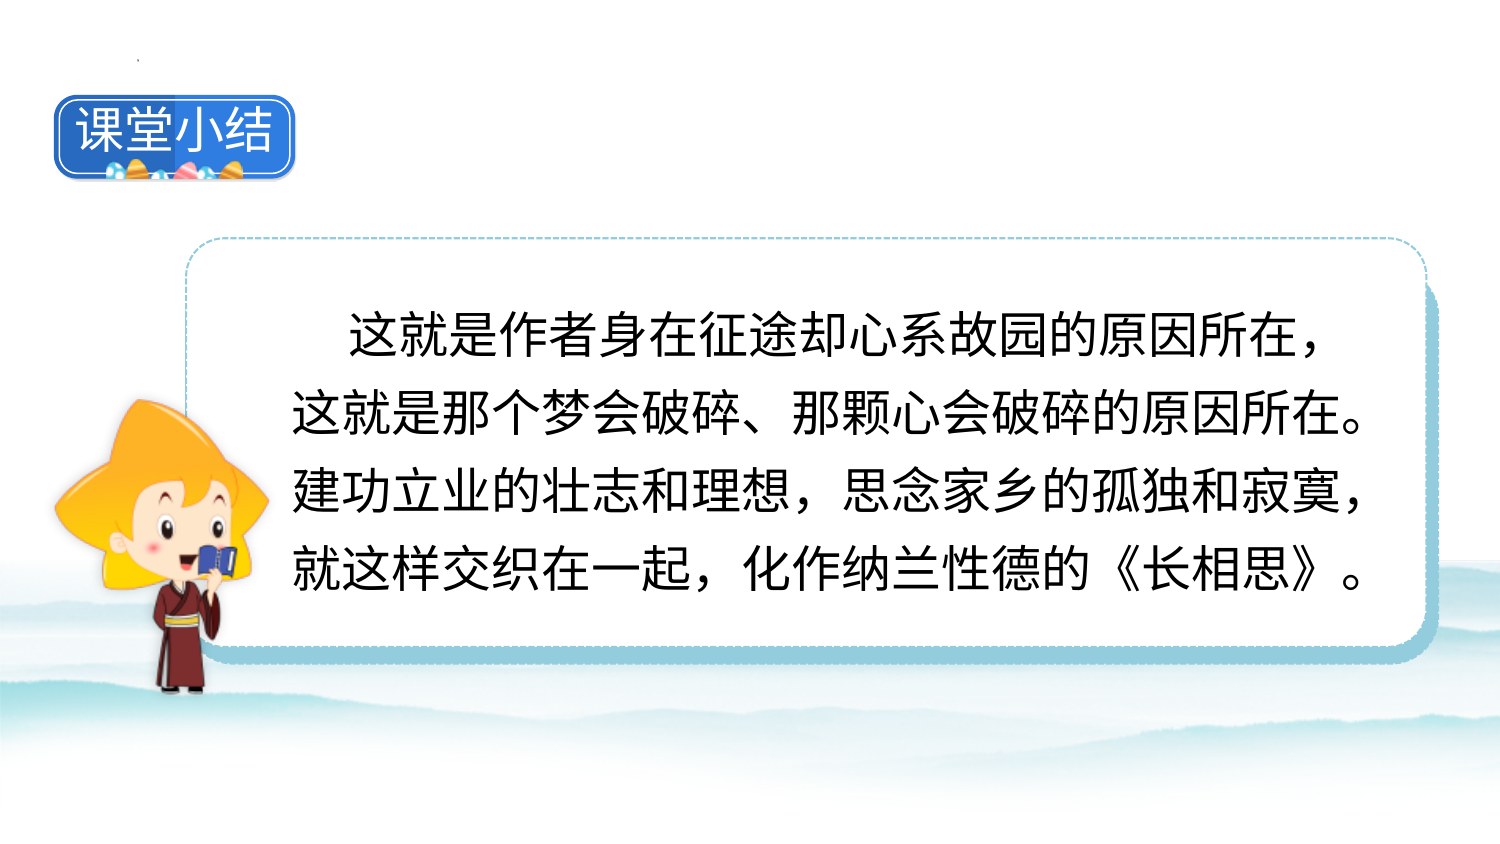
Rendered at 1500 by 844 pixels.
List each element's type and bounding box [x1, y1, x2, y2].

picture [0, 492, 1500, 844]
text_box [24, 238, 1439, 701]
text_box [53, 90, 296, 179]
